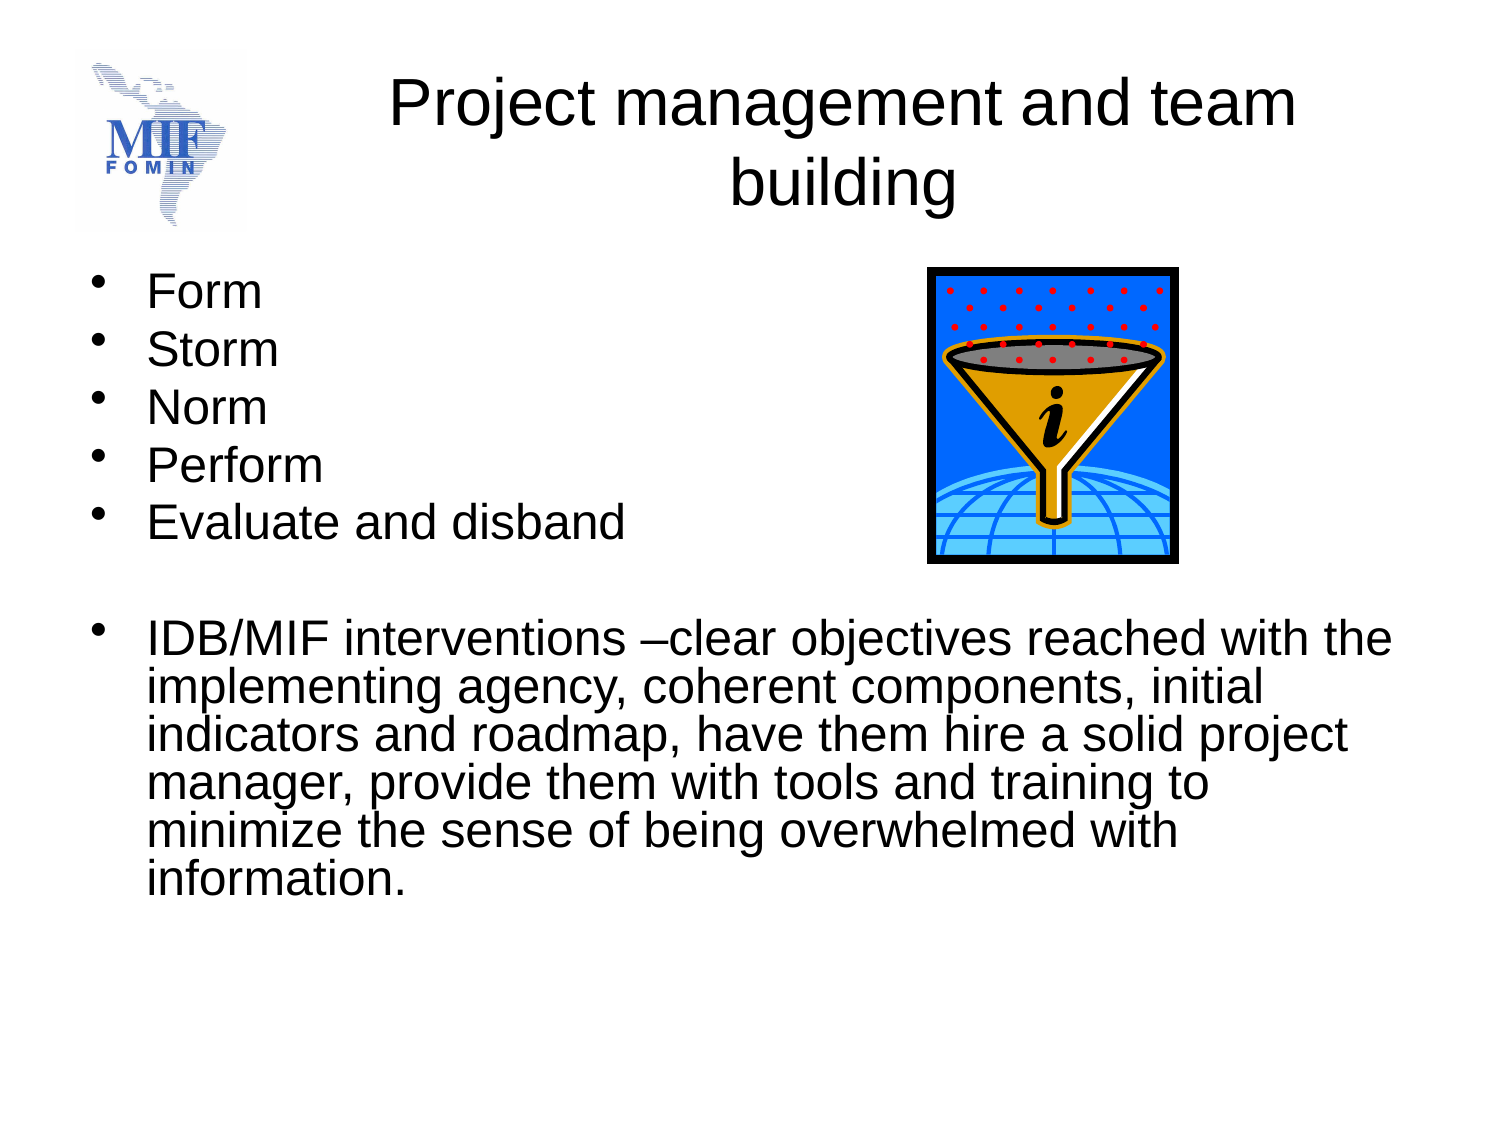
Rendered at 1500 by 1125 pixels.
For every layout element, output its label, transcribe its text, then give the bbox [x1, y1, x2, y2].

list Form Storm Norm Perform Evaluate and disband IDB/MIF interventions –clear objectives reached with the implementing agency, coherent components, initial indicators and roadmap, have them hire a solid project manager, provide them with tools and training to minimize the sense of being overwhelmed with information. [74, 262, 1426, 1006]
picture [75, 49, 247, 232]
title Project management and team building [262, 44, 1426, 233]
picture [926, 266, 1180, 565]
